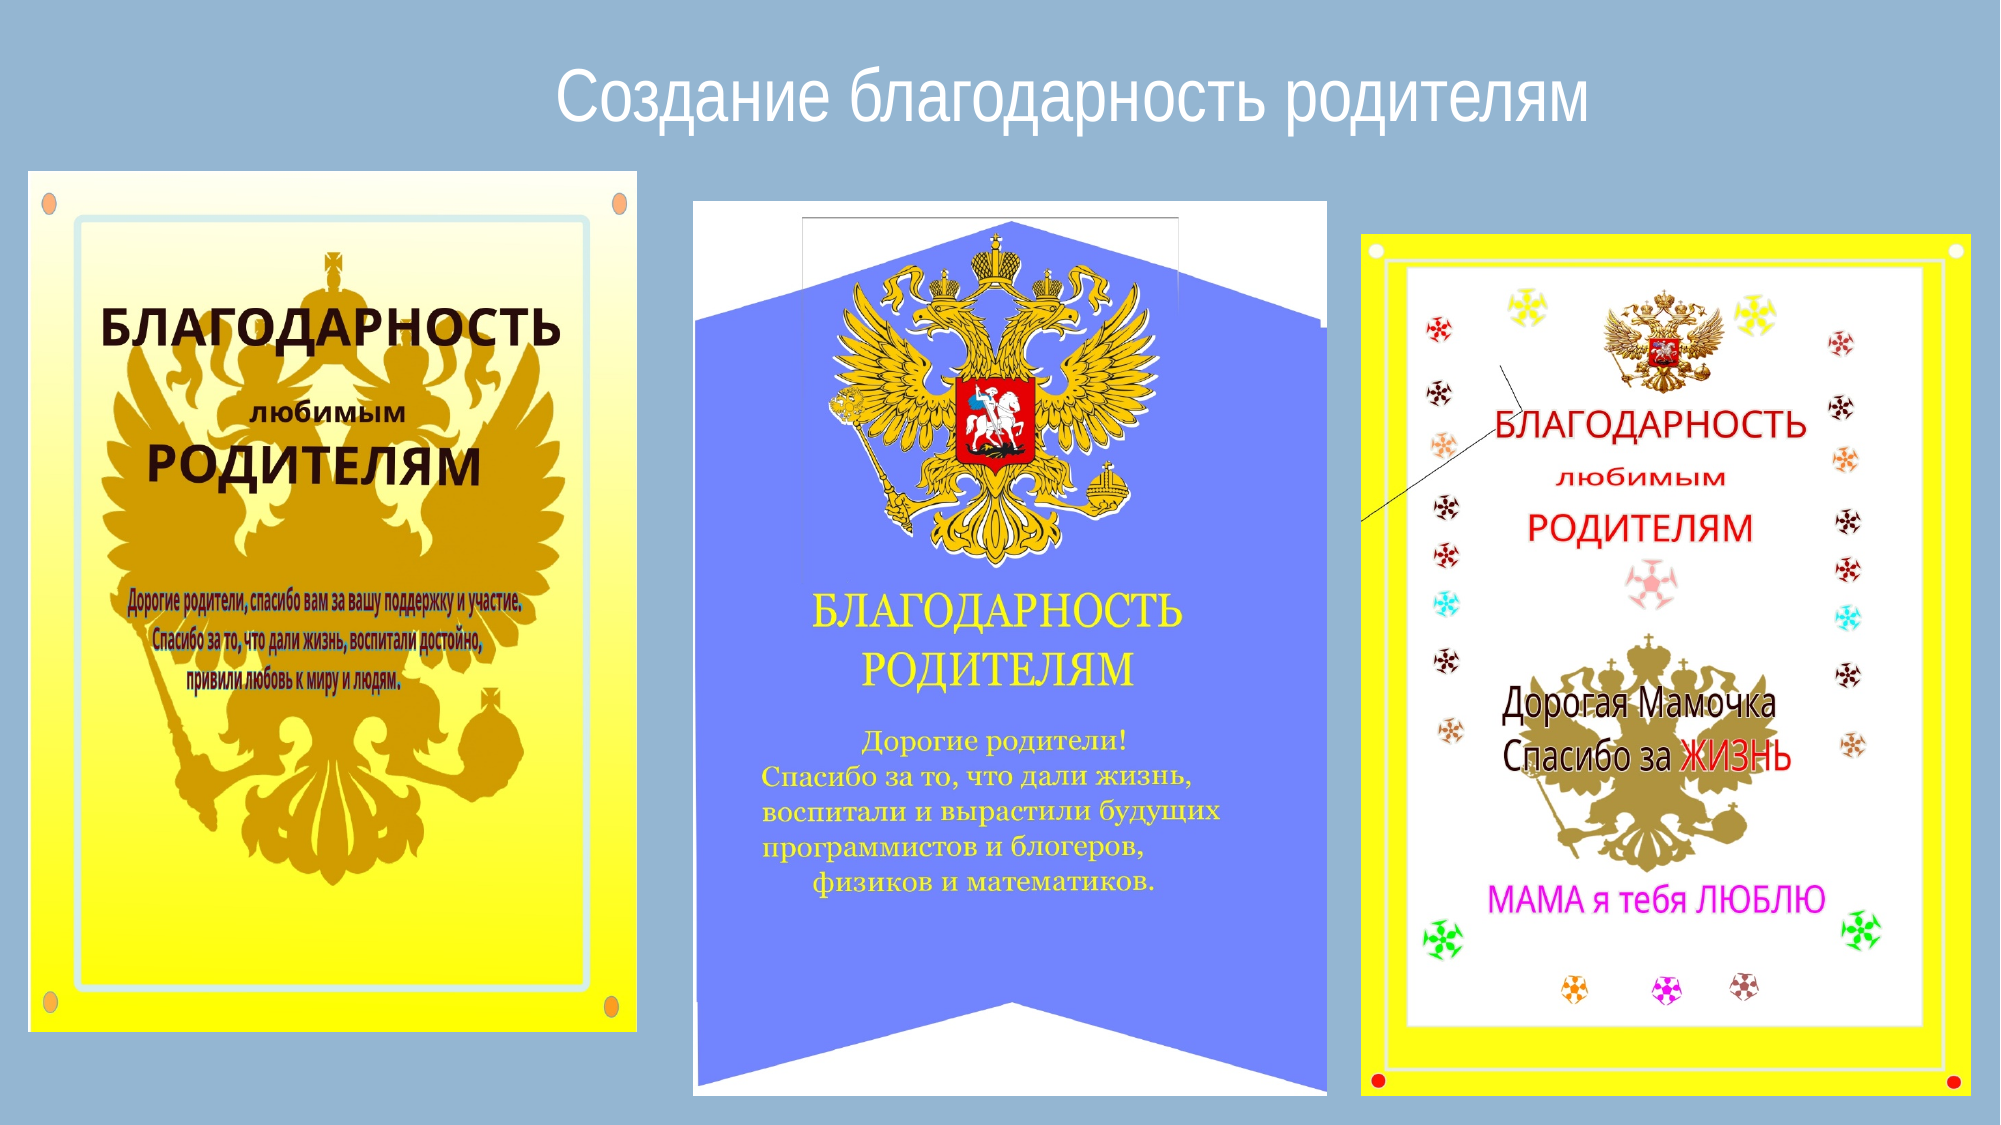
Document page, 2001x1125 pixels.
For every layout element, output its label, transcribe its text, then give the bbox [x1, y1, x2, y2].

picture [693, 201, 1327, 1096]
subtitle Создание благодарность родителям [229, 52, 1744, 323]
picture [28, 171, 637, 1032]
picture [1361, 234, 1971, 1096]
